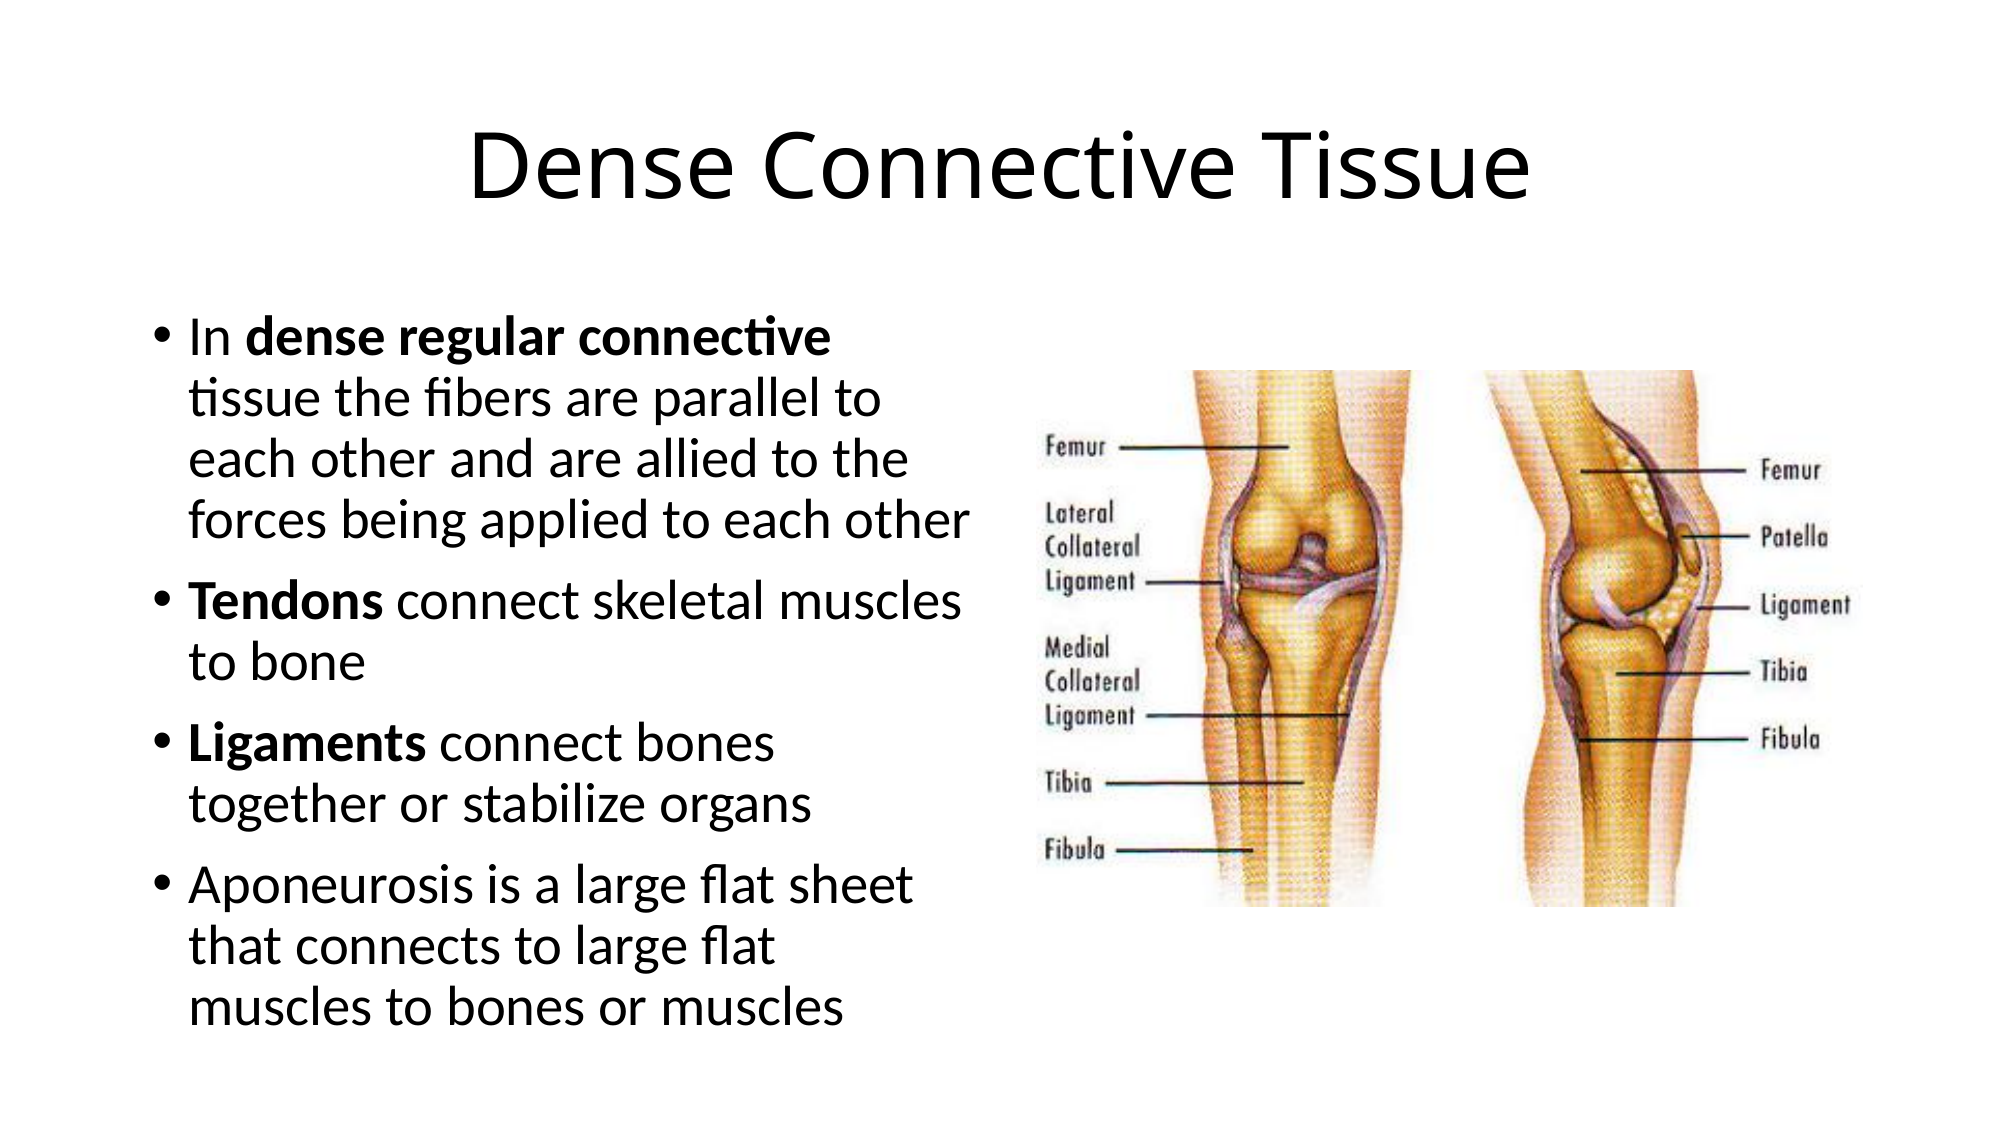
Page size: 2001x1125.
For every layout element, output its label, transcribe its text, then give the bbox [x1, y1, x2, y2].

picture [1036, 370, 1863, 907]
title Dense Connective Tissue [137, 59, 1863, 278]
list In dense regular connective tissue the fibers are parallel to each other and are allied to the forces being applied to each other Tendons connect skeletal muscles to bone Ligaments connect bones together or stabilize organs Aponeurosis is a large flat sheet that connects to large flat muscles to bones or muscles [137, 299, 988, 1075]
